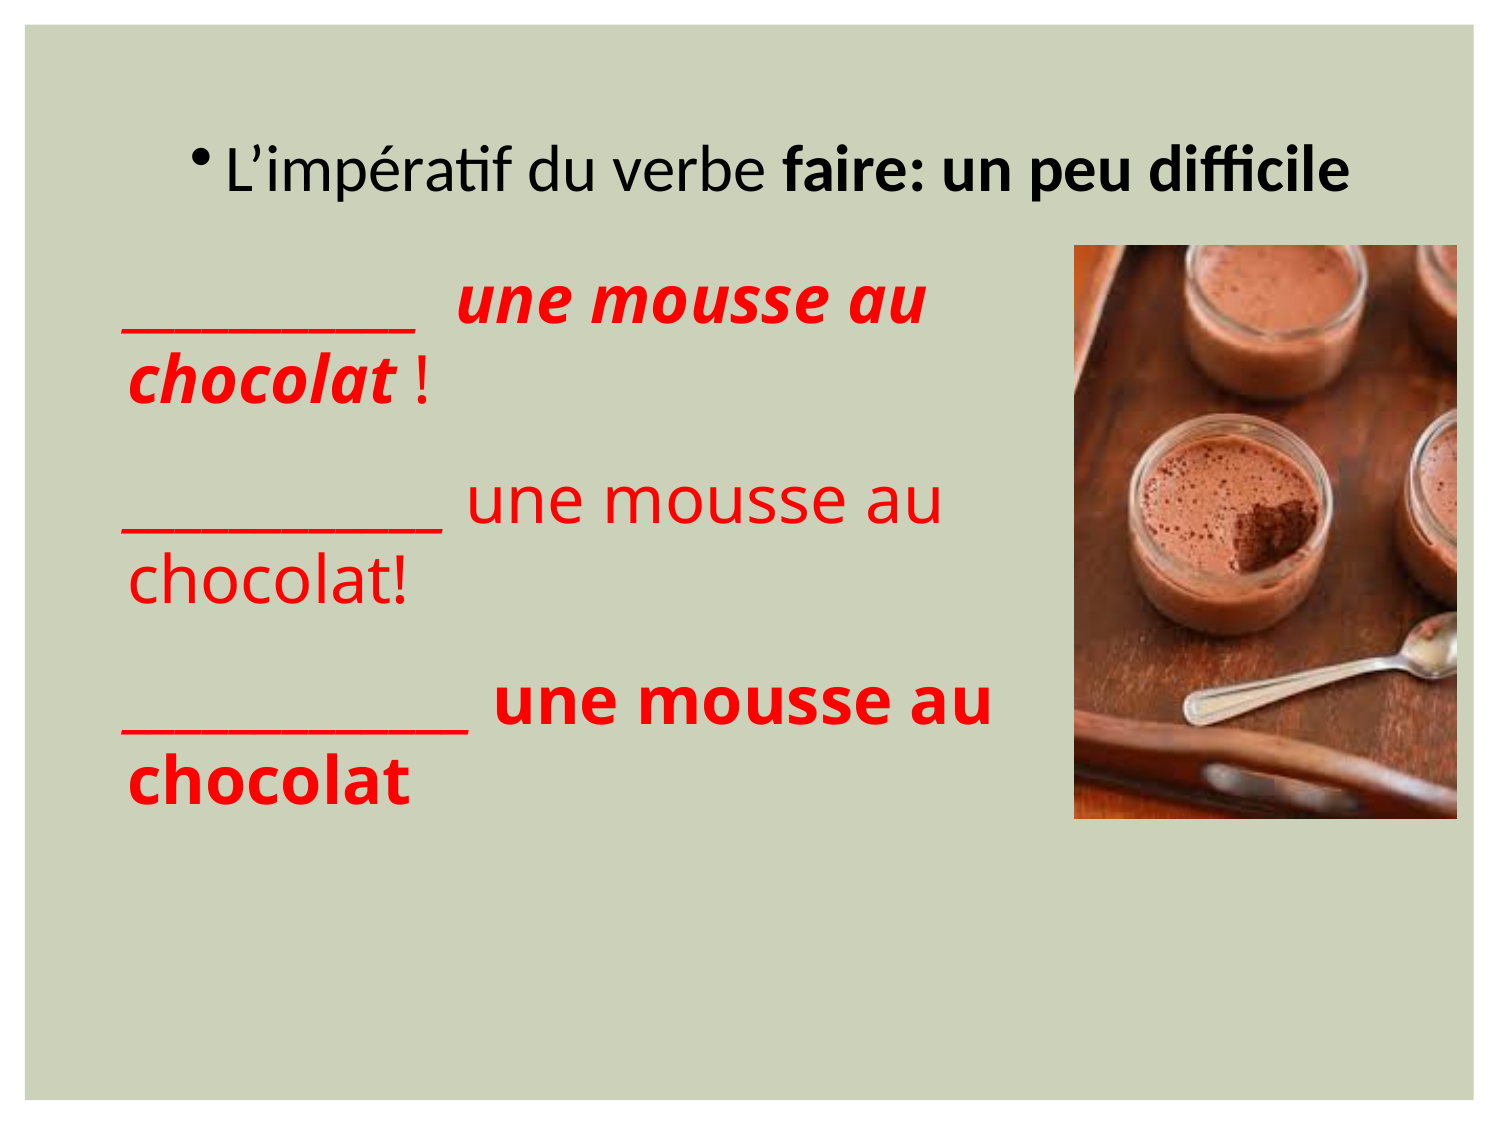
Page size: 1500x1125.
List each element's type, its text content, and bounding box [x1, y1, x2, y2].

text_box ___________ une mousse au chocolat ! [112, 249, 1070, 425]
text_box ____________ une mousse au chocolat! [112, 449, 1069, 625]
text_box _____________ une mousse au chocolat [112, 650, 1072, 826]
text_box L’impératif du verbe faire: un peu difficile [174, 117, 1400, 213]
picture [1074, 245, 1457, 819]
